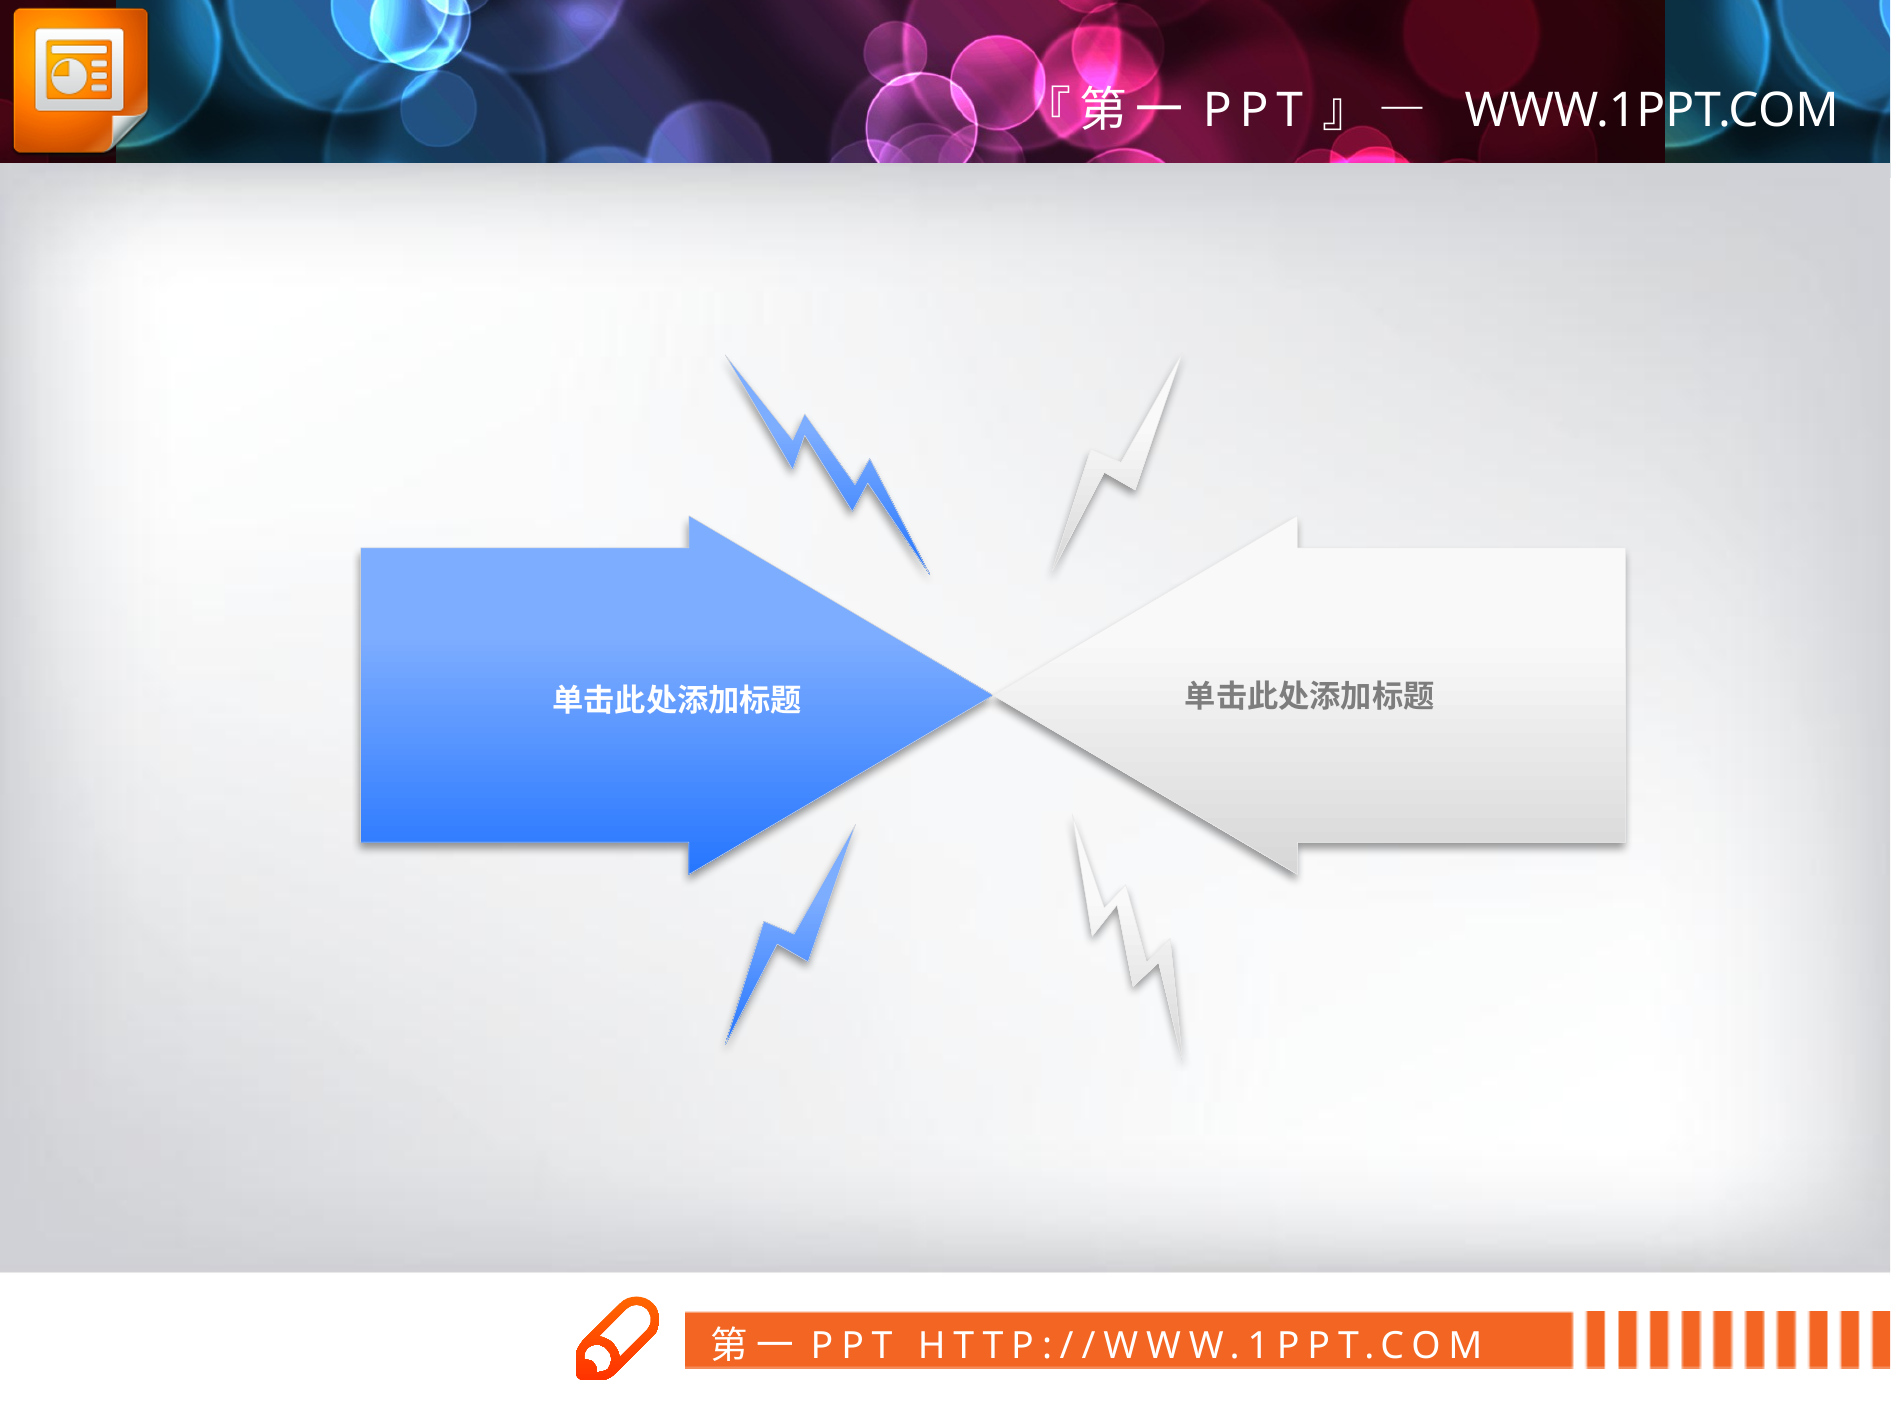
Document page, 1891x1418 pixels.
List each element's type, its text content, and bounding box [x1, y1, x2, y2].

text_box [724, 351, 1184, 576]
text_box 单击此处添加标题 [993, 515, 1626, 875]
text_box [724, 813, 1184, 1063]
picture [685, 1311, 1891, 1369]
text_box 单击此处添加标题 [360, 515, 992, 875]
picture [0, 0, 1891, 1275]
